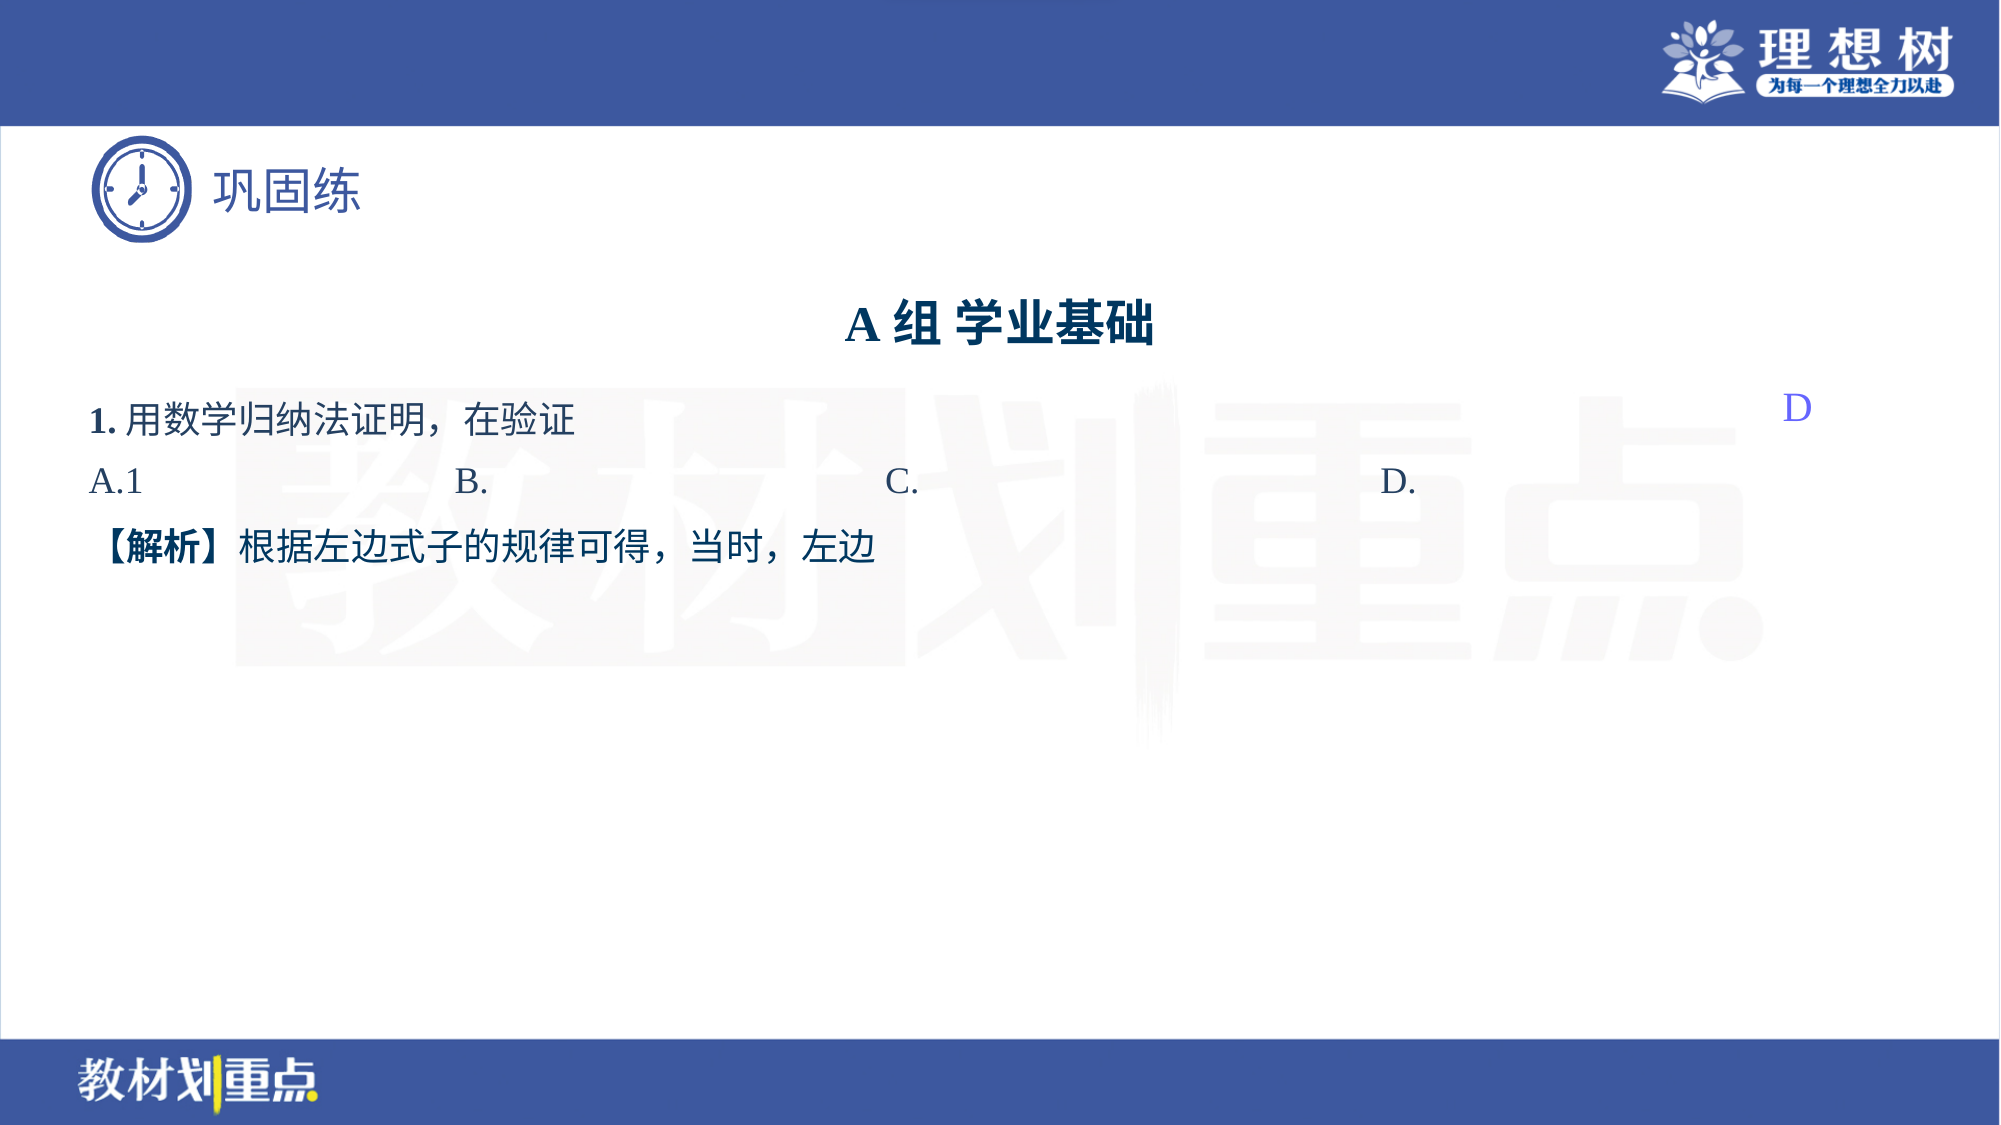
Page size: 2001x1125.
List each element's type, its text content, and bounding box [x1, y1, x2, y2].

text_box 巩固练 [212, 146, 509, 232]
text_box D [1767, 378, 1828, 428]
text_box A组 学业基础 [88, 263, 1911, 411]
picture [0, 0, 2000, 1125]
